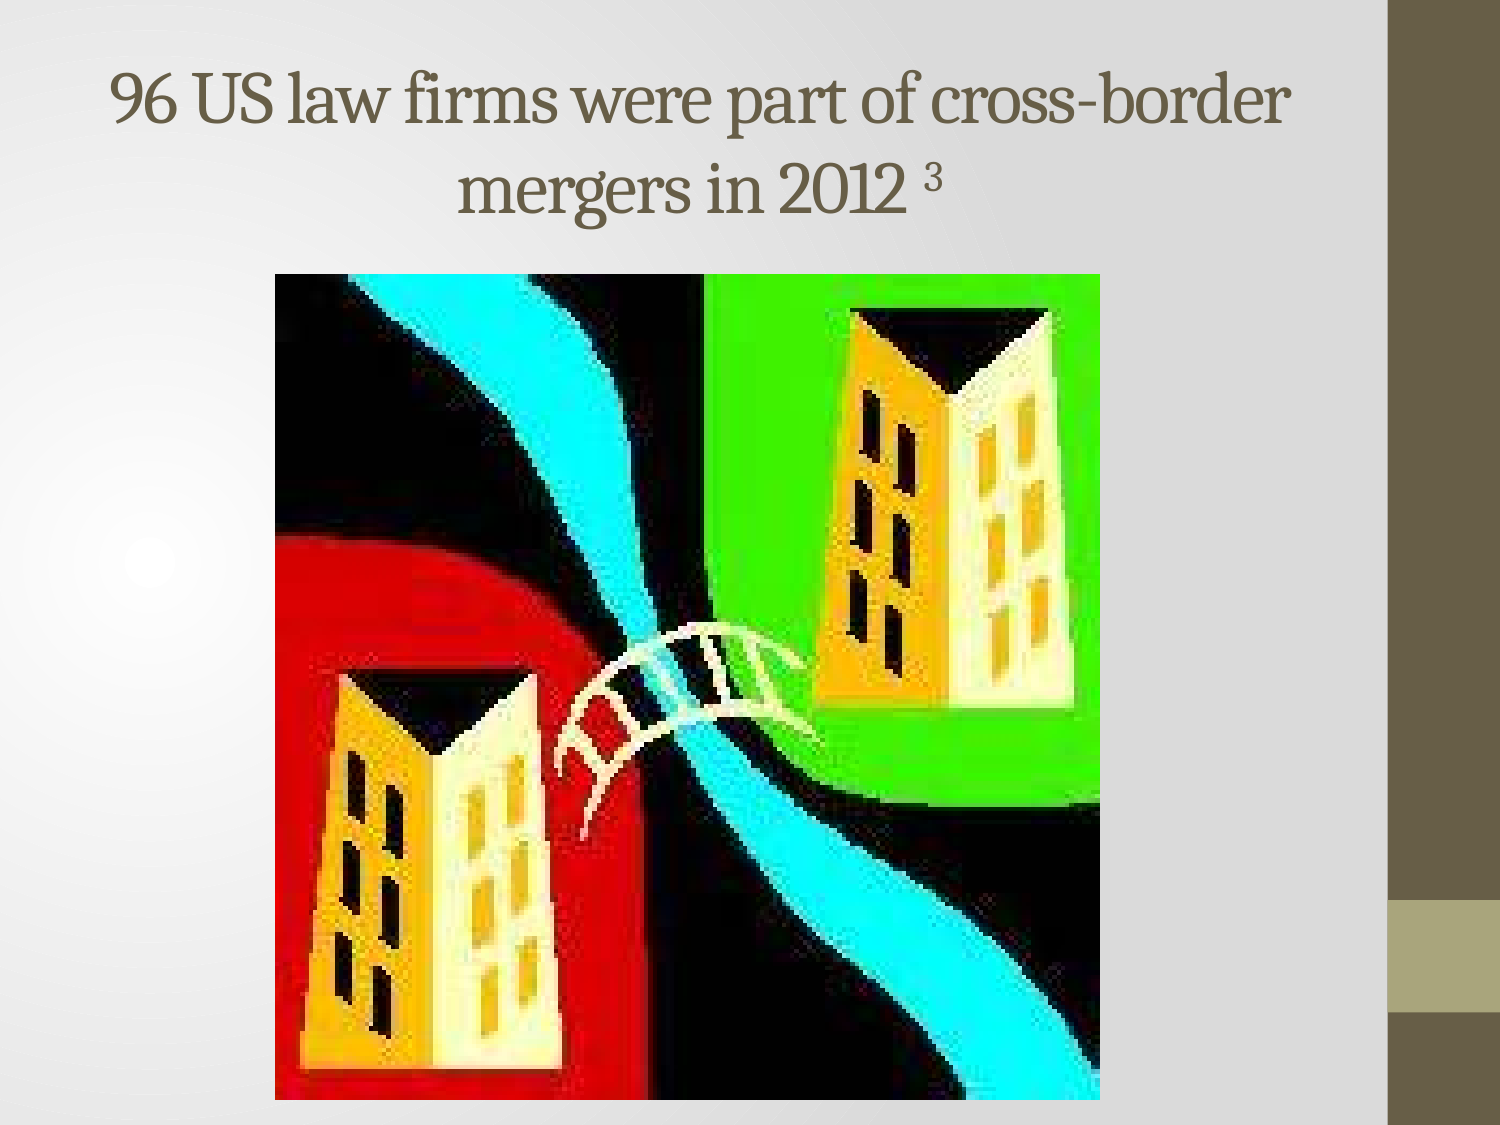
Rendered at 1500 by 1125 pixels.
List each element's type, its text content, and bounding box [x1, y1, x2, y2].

title 96 US law firms were part of cross-border mergers in 2012 3 [75, 45, 1325, 233]
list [274, 274, 1101, 1101]
